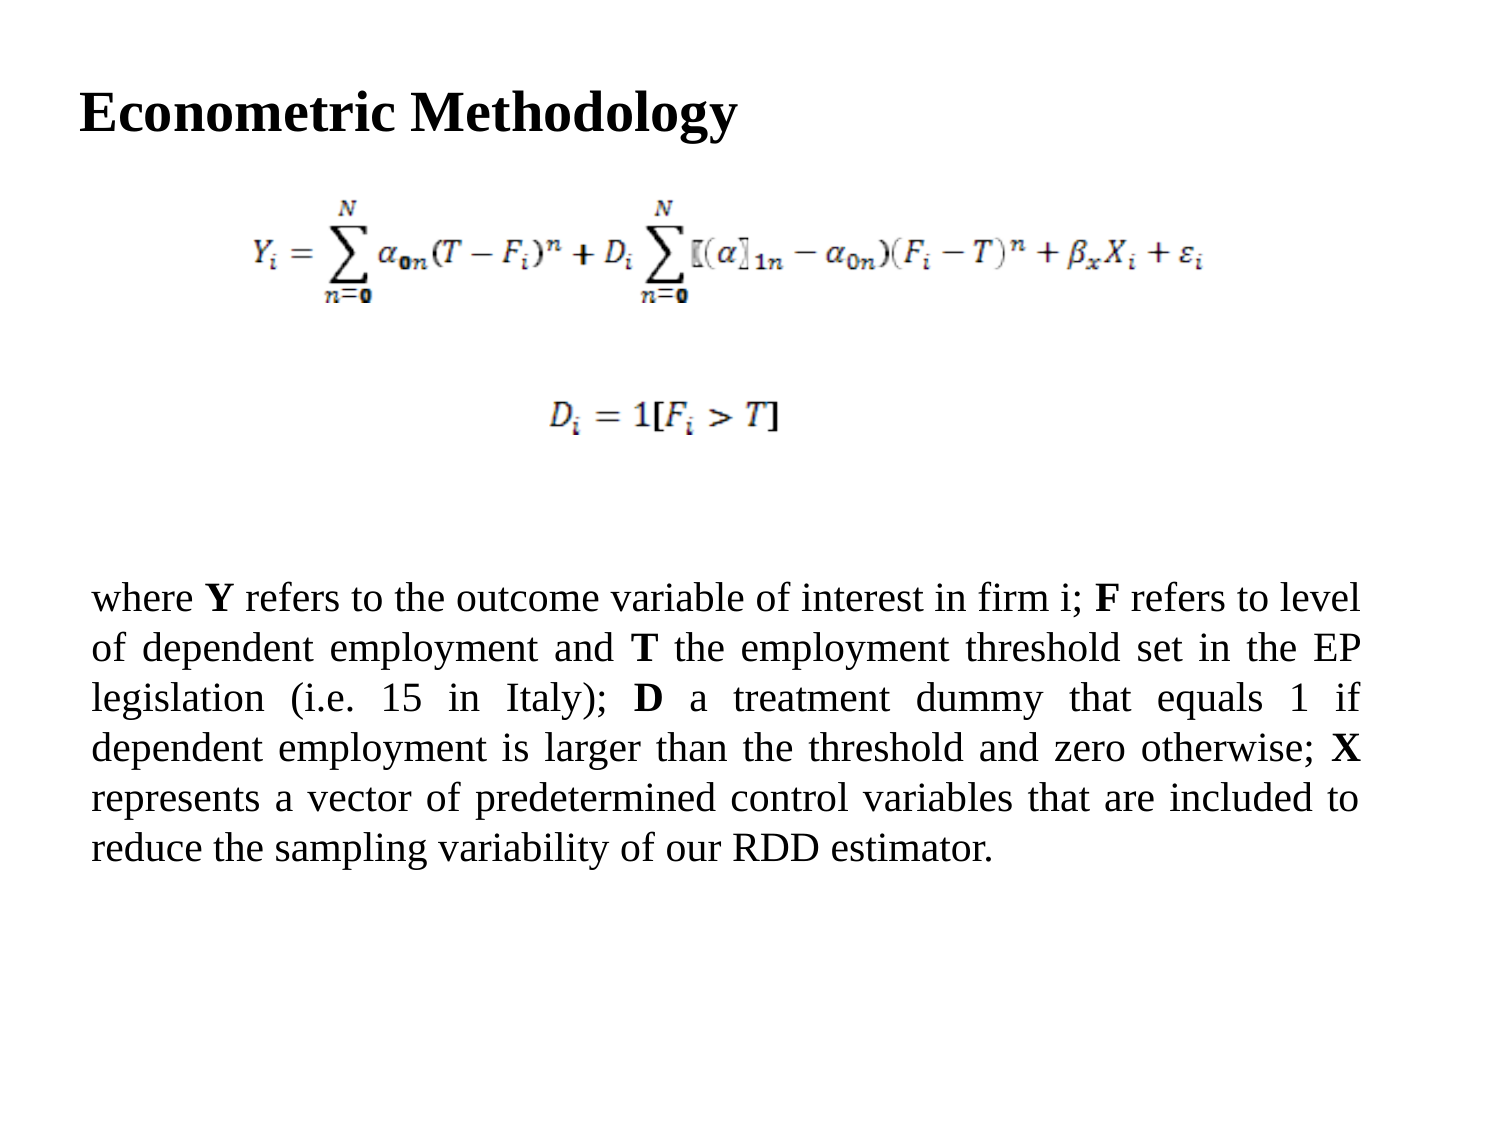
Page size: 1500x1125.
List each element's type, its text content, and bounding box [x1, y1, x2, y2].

text_box Econometric Methodology [64, 66, 1340, 149]
picture [253, 196, 1211, 303]
text_box where Y refers to the outcome variable of interest in firm i; F refers to level of dependent employment and T the employment threshold set in the EP legislation (i.e. 15 in Italy); D a treatment dummy that equals 1 if dependent employment is larger than the threshold and zero otherwise; X represents a vector of predetermined control variables that are included to reduce the sampling variability of our RDD estimator. [76, 562, 1376, 878]
picture [548, 396, 786, 436]
